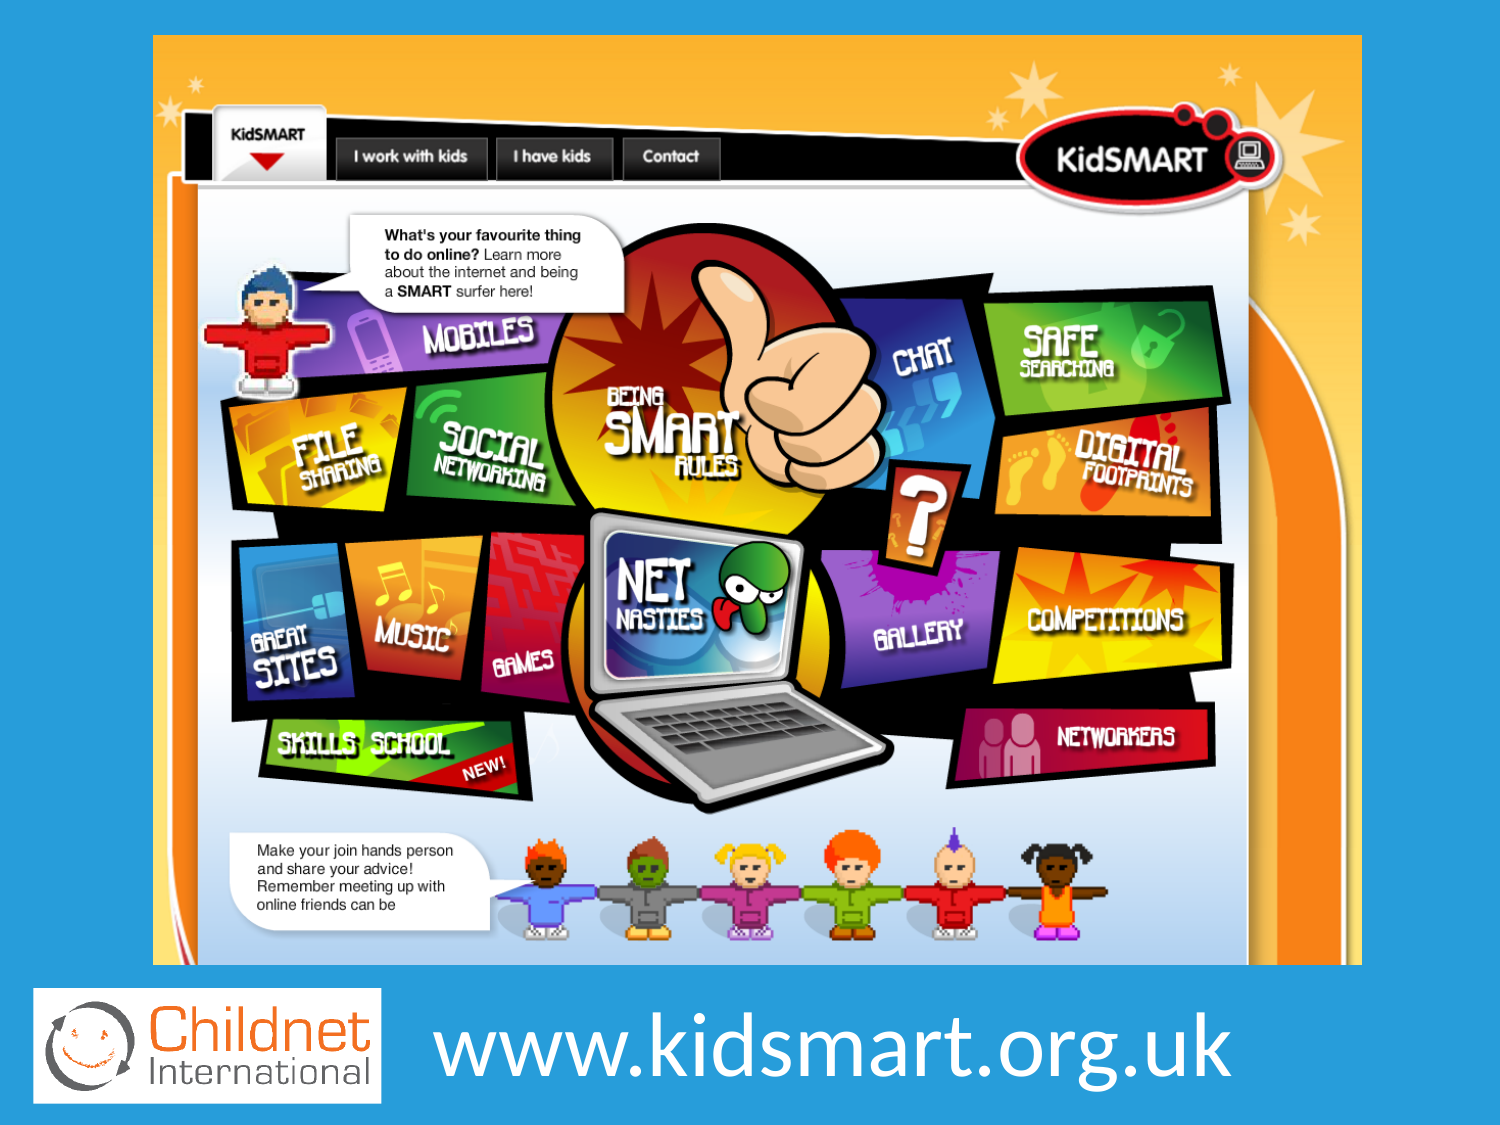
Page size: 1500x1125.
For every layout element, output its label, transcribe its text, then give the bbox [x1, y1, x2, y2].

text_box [33, 988, 382, 1104]
text_box www.kidsmart.org.uk [279, 977, 1387, 1103]
picture [152, 35, 1362, 965]
